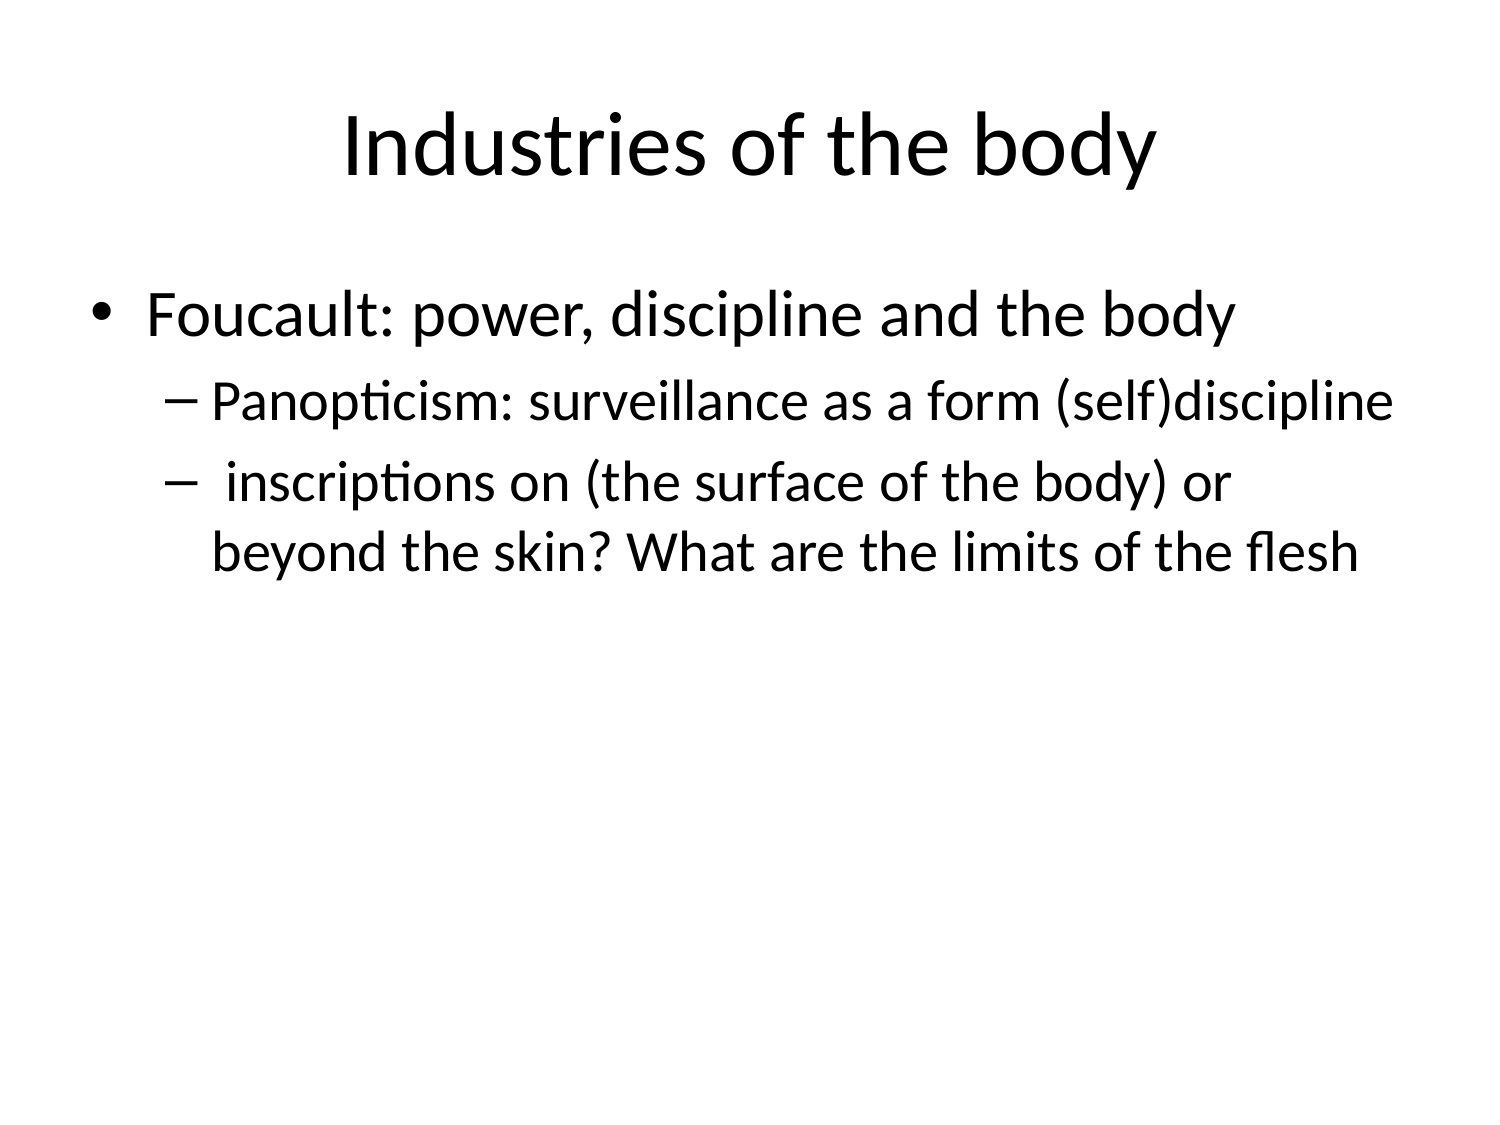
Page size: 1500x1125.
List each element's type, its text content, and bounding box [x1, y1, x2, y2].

title Industries of the body [75, 45, 1425, 233]
list Foucault: power, discipline and the body Panopticism: surveillance as a form (self)discipline inscriptions on (the surface of the body) or beyond the skin? What are the limits of the flesh [75, 262, 1425, 1005]
